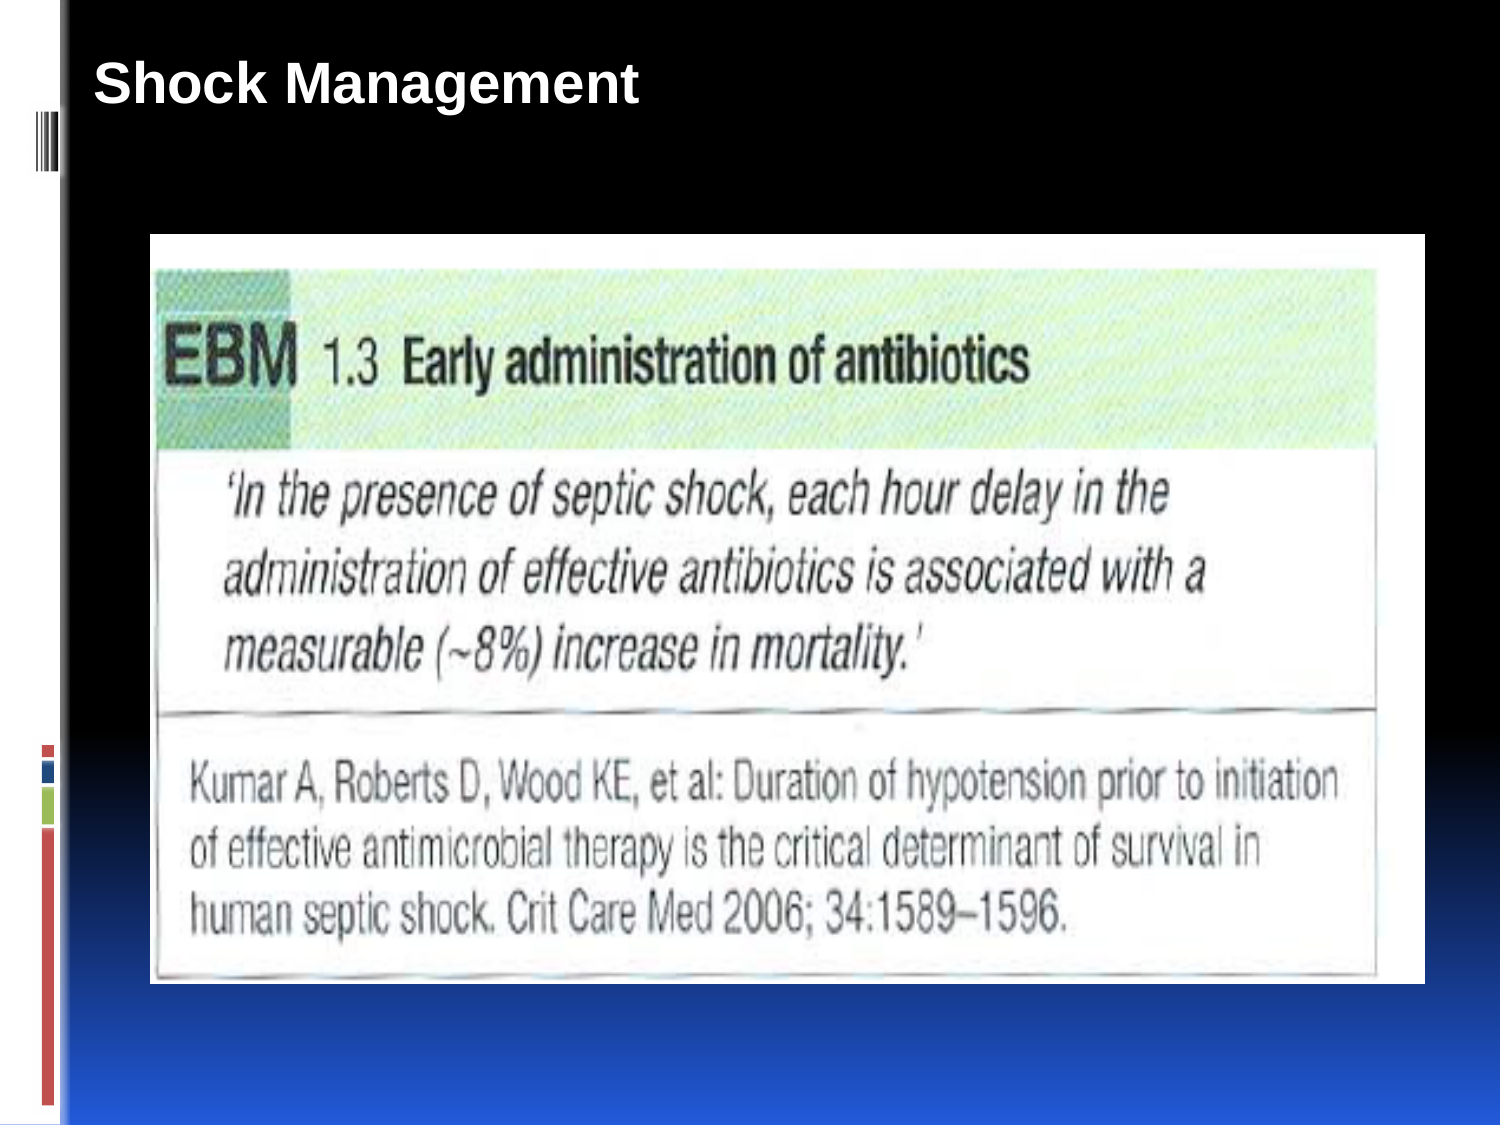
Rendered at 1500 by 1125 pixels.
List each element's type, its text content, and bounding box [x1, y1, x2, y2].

picture [149, 233, 1426, 985]
text_box Shock Management [78, 37, 656, 123]
